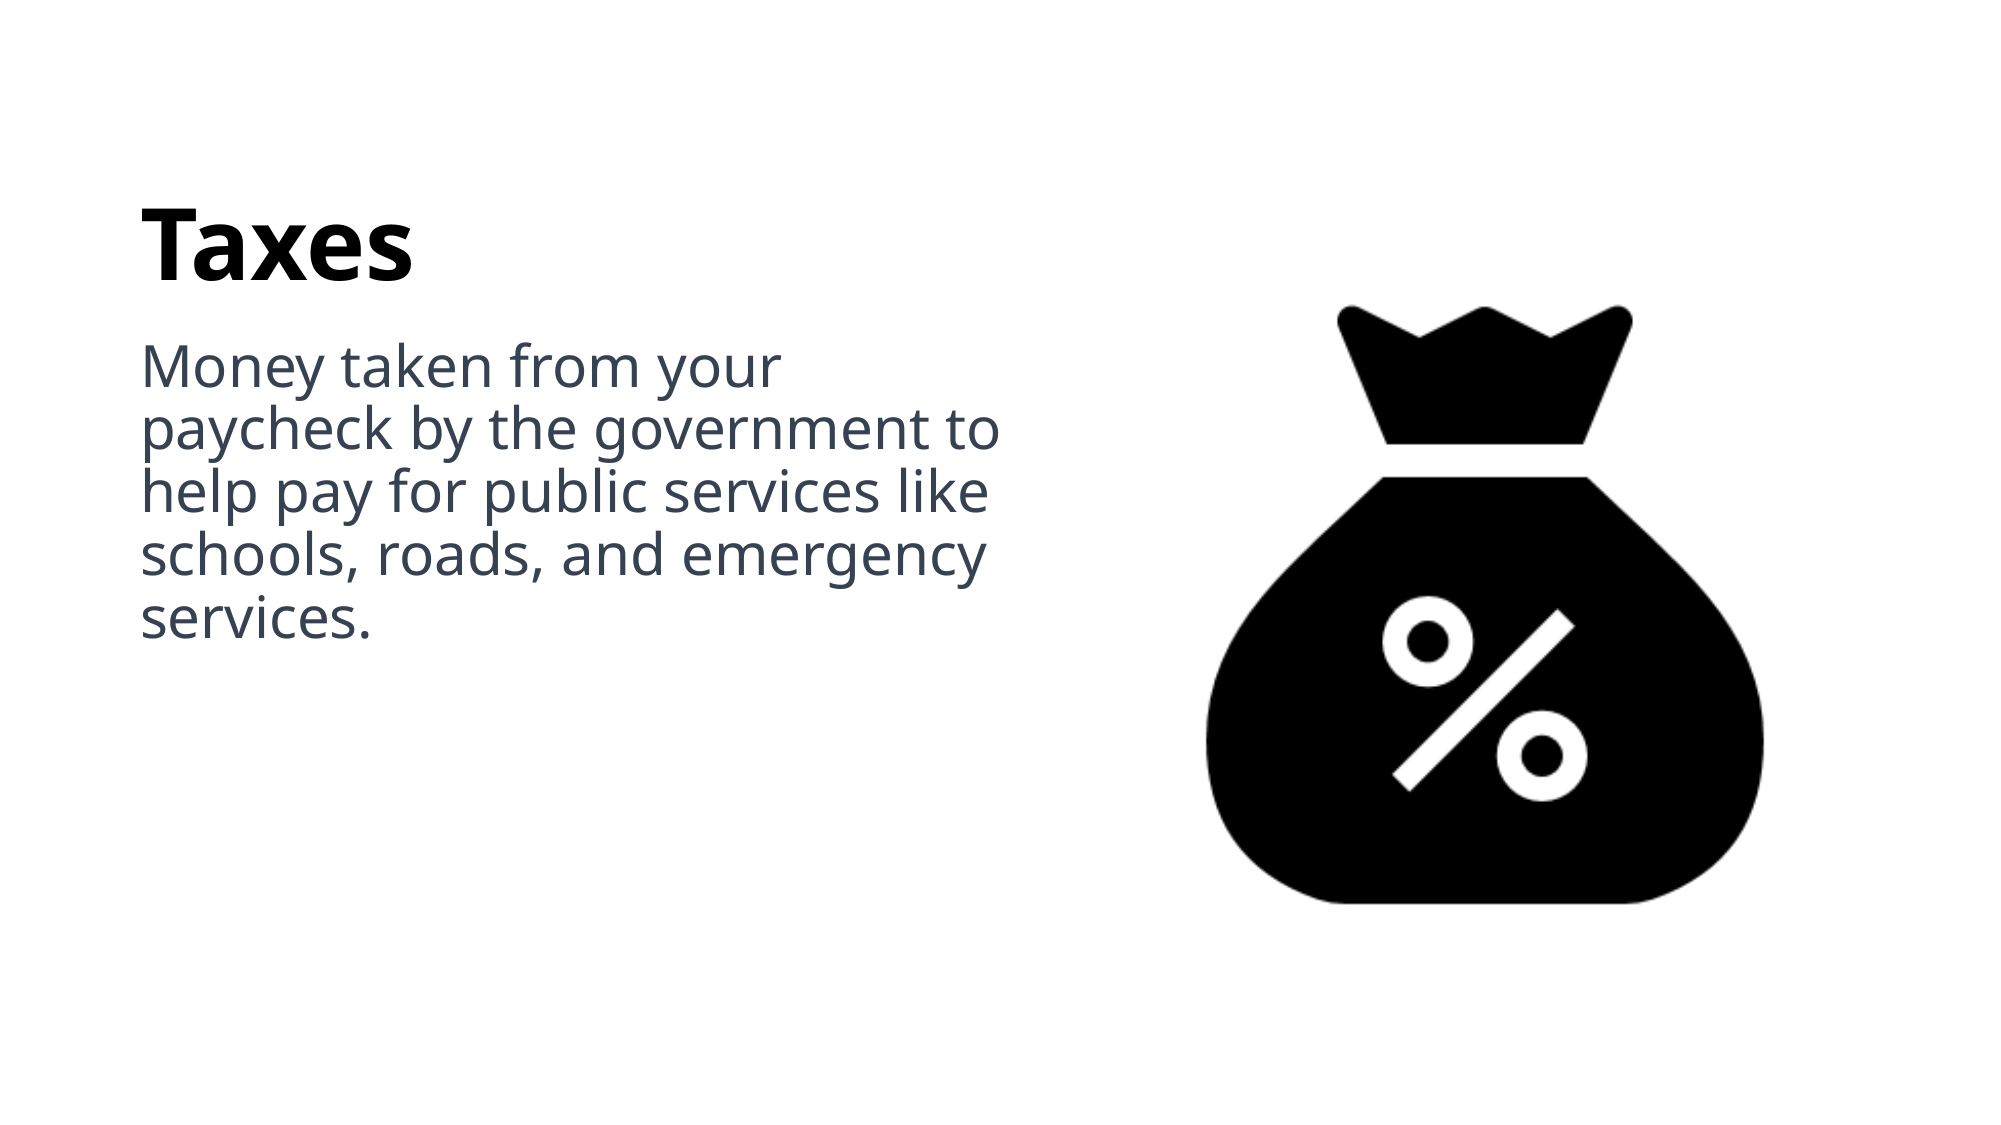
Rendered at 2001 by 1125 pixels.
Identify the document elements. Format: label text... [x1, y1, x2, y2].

picture [1091, 215, 1879, 1003]
list Money taken from your paycheck by the government to help pay for public services like schools, roads, and emergency services. [124, 329, 1029, 1043]
title Taxes [124, 186, 1621, 330]
